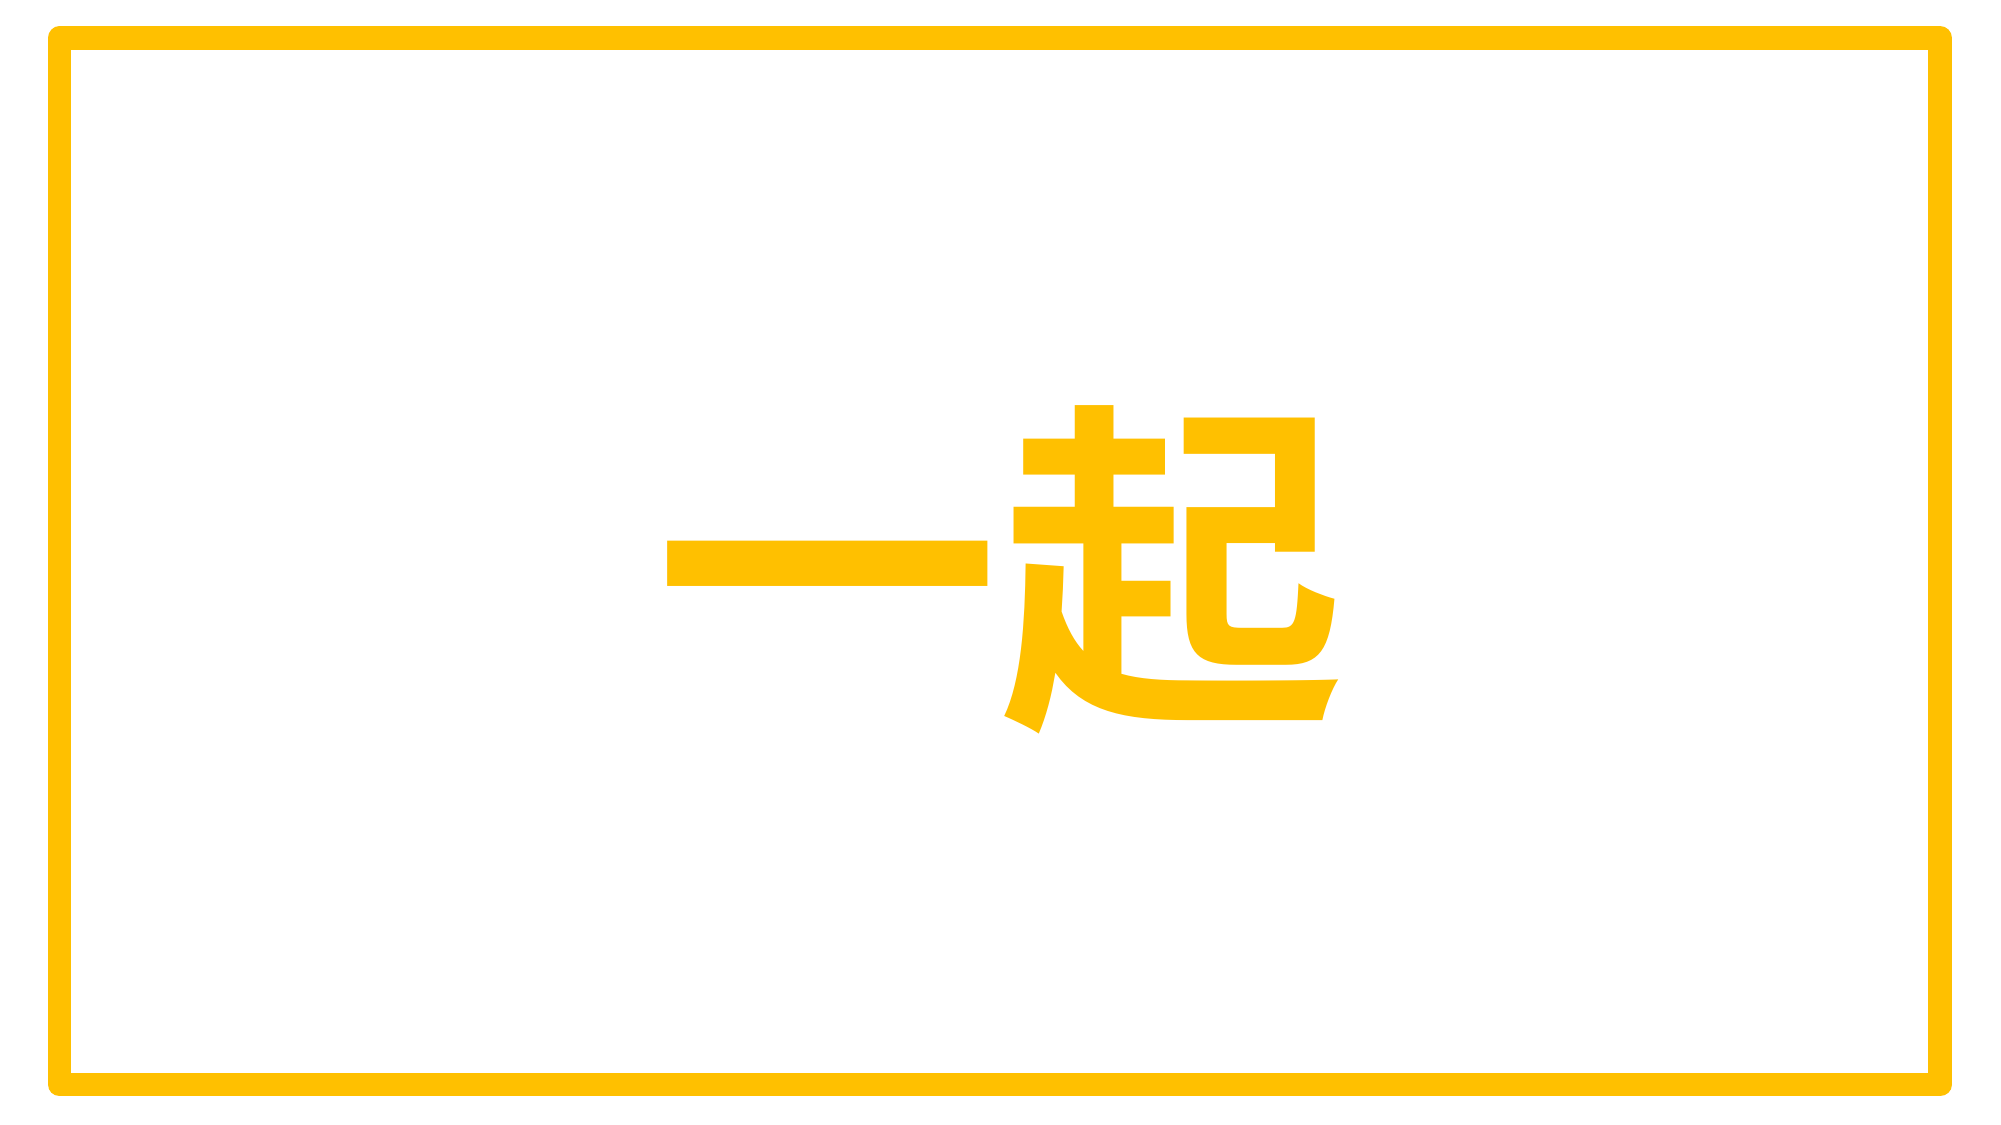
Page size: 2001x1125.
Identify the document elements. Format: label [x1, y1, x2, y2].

text_box [59, 37, 1941, 1086]
